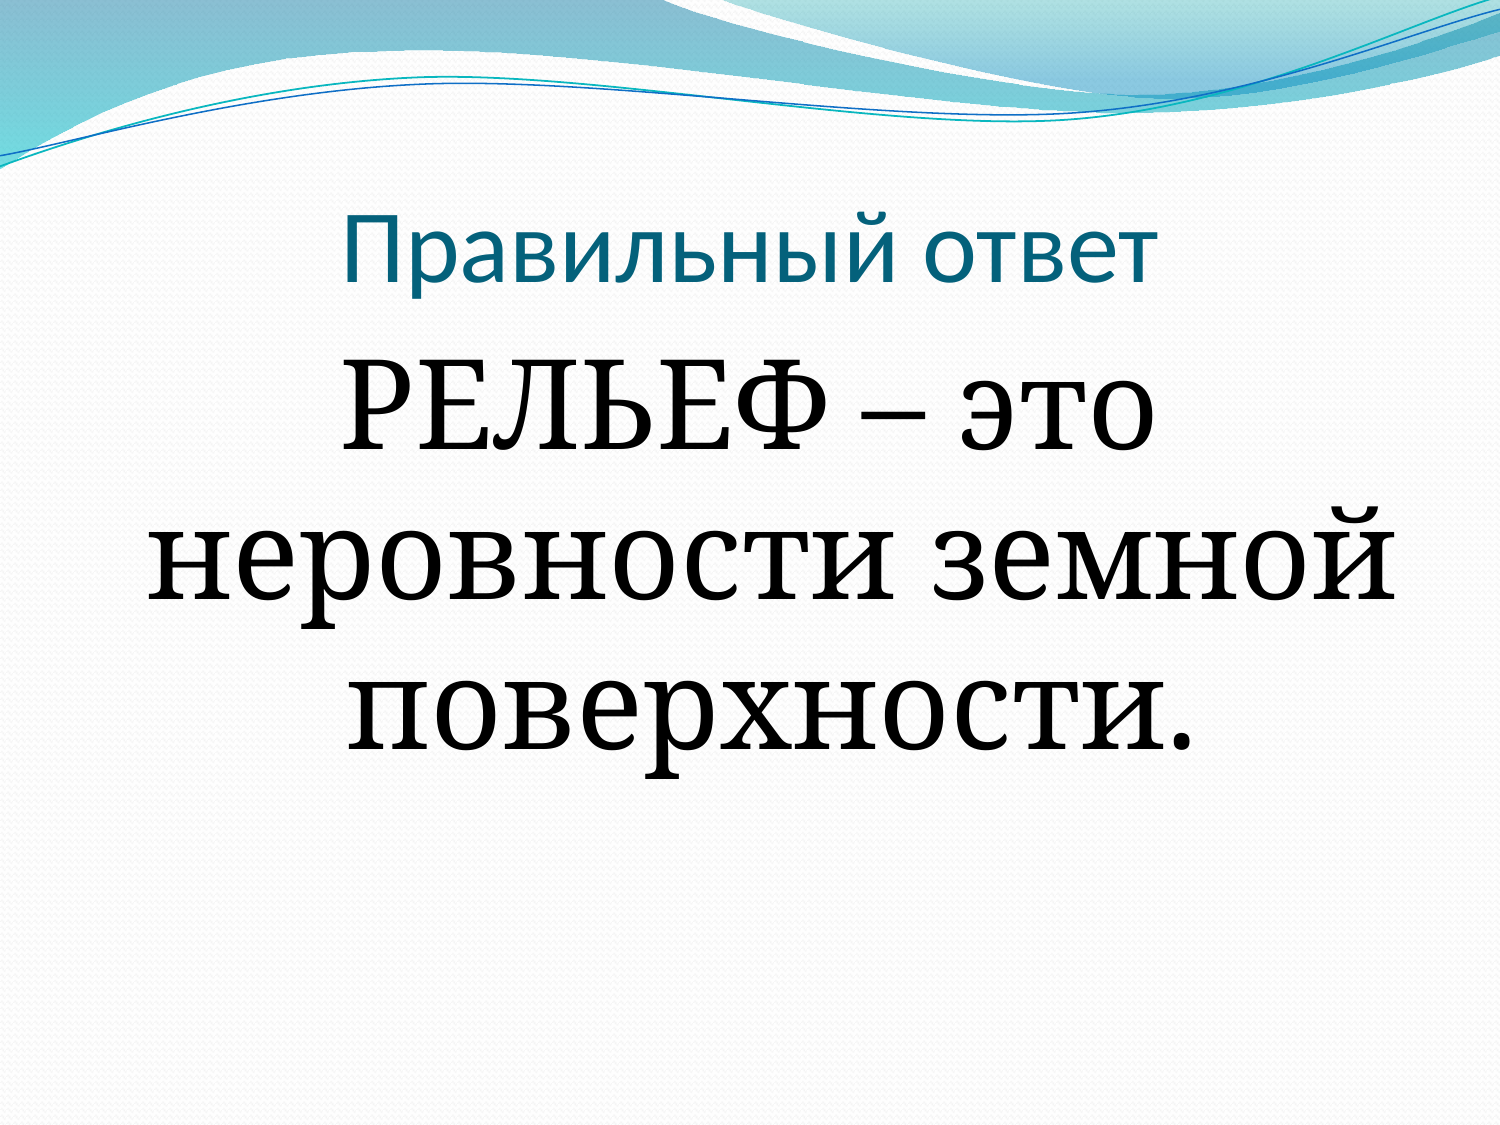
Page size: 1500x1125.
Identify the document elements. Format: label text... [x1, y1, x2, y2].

title Правильный ответ [75, 115, 1425, 303]
list РЕЛЬЕФ – это неровности земной поверхности. [75, 317, 1425, 1038]
